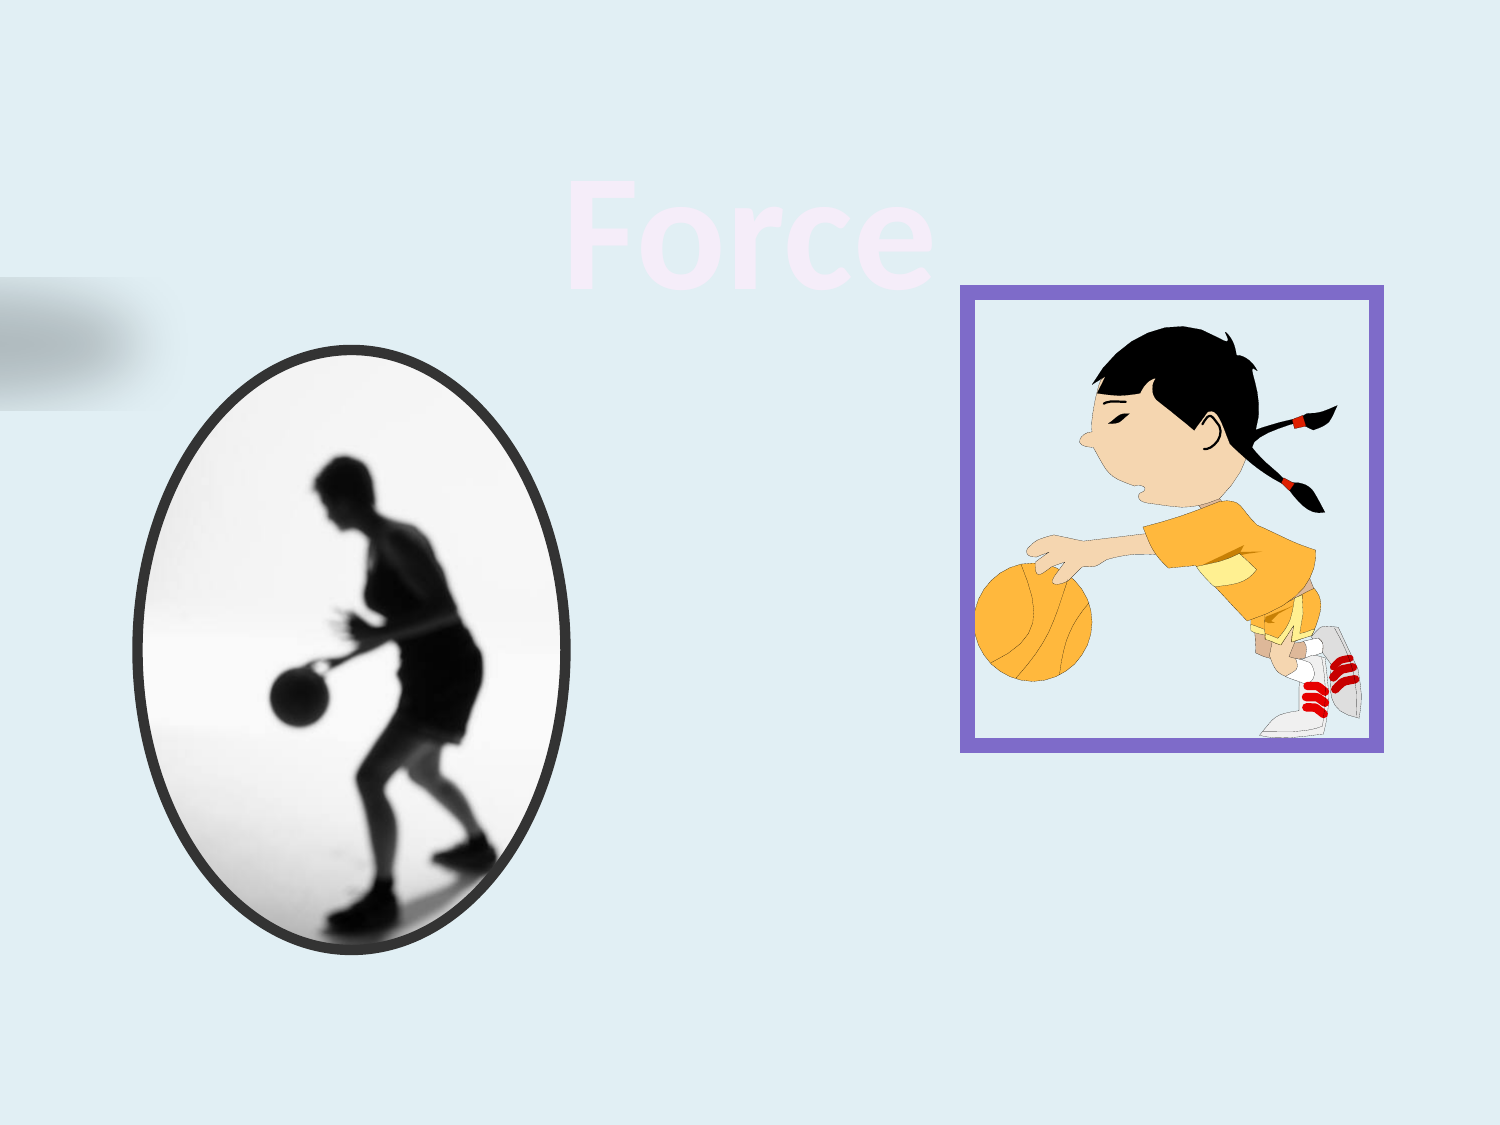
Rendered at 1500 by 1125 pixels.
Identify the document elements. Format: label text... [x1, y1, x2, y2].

title Force [75, 45, 1425, 400]
picture [137, 349, 566, 951]
picture [974, 299, 1370, 739]
